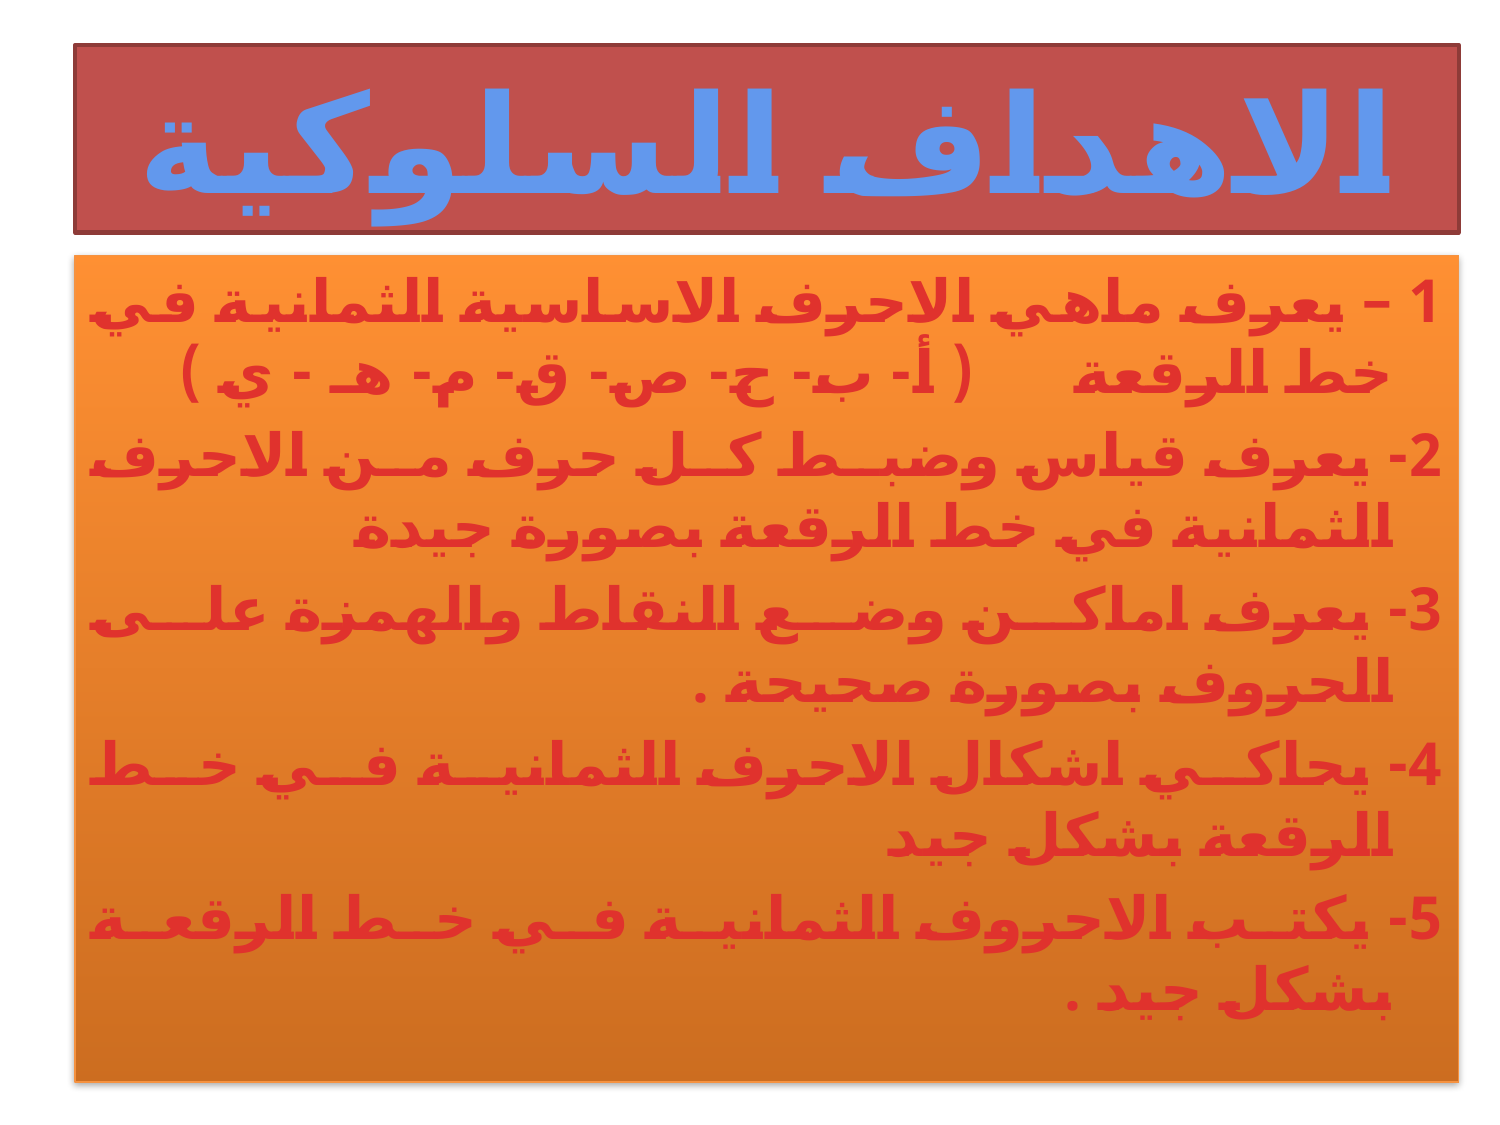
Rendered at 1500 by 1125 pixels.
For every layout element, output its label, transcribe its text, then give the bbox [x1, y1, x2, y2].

title الاهداف السلوكية [73, 43, 1461, 235]
list 1 – يعرف ماهي الاحرف الاساسية الثمانية في خط الرقعة ( أ- ب- ح- ص- ق- م- هـ - ي ) 2- يعرف قياس وضبط كل حرف من الاحرف الثمانية في خط الرقعة بصورة جيدة 3- يعرف اماكن وضع النقاط والهمزة على الحروف بصورة صحيحة . 4- يحاكي اشكال الاحرف الثمانية في خط الرقعة بشكل جيد 5- يكتب الاحروف الثمانية في خط الرقعة بشكل جيد . [74, 255, 1459, 1083]
